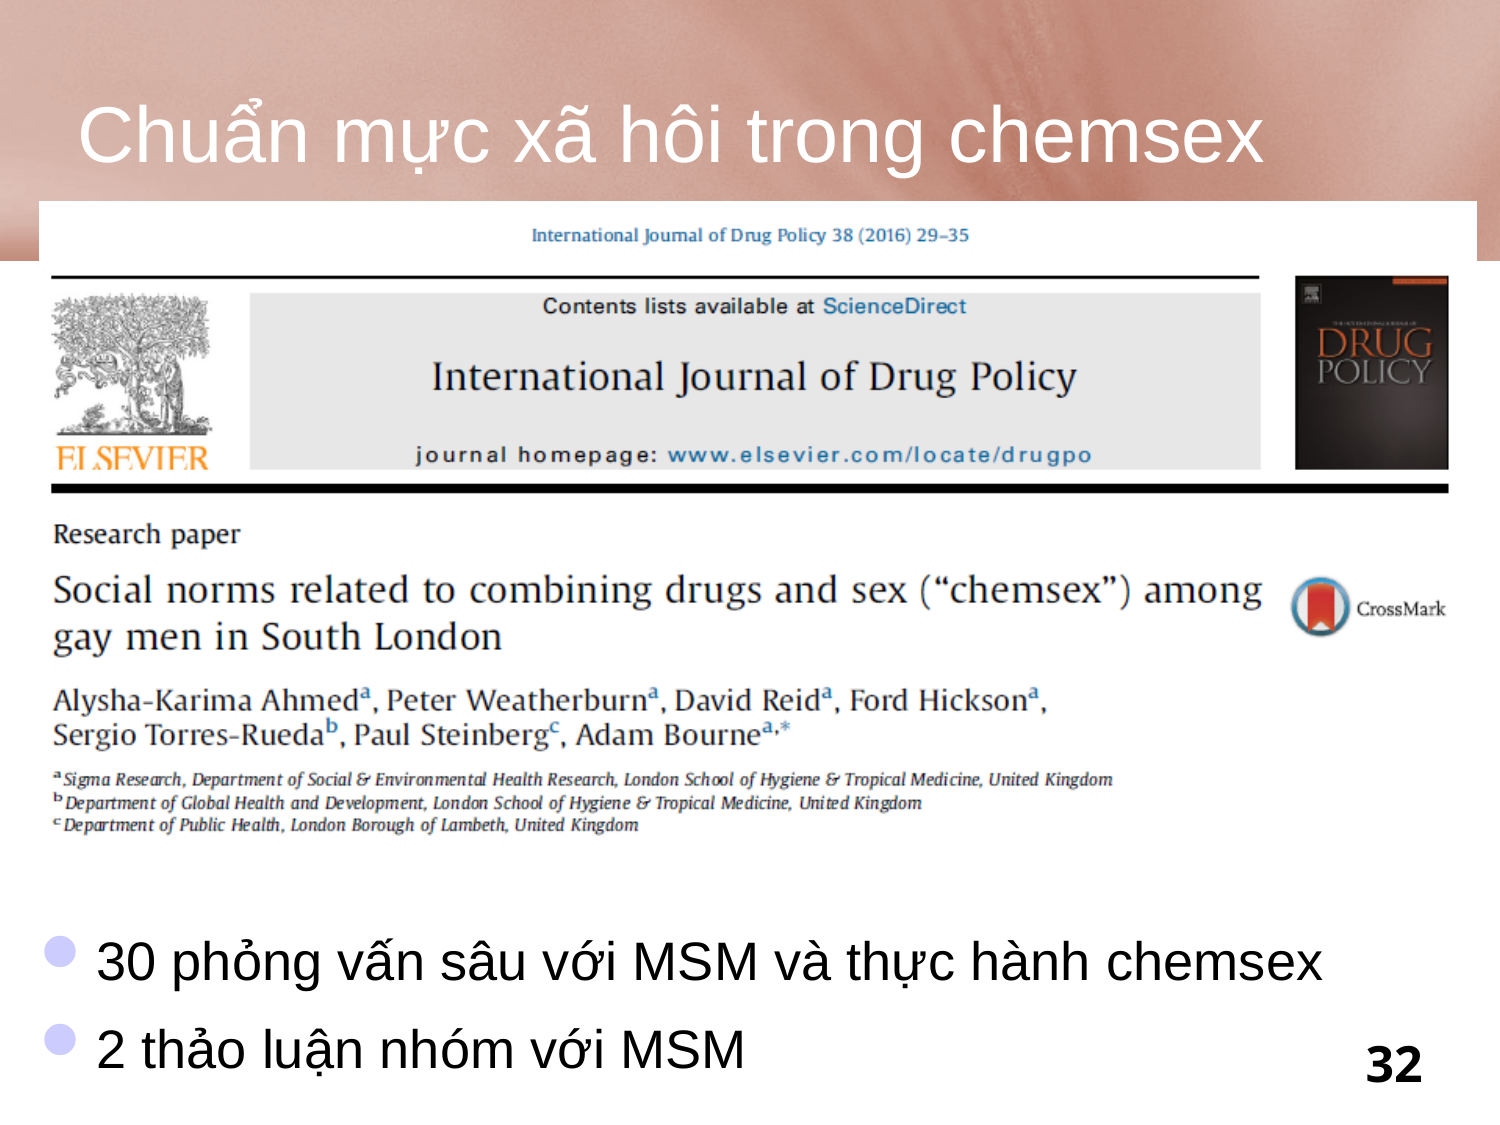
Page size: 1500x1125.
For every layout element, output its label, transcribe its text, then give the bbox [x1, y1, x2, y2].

list 30 phỏng vấn sâu với MSM và thực hành chemsex 2 thảo luận nhóm với MSM [24, 912, 1476, 1063]
picture [0, 0, 1500, 850]
slide_number 32 [1087, 1024, 1438, 1101]
title Chuẩn mực xã hôi trong chemsex [62, 37, 1413, 199]
